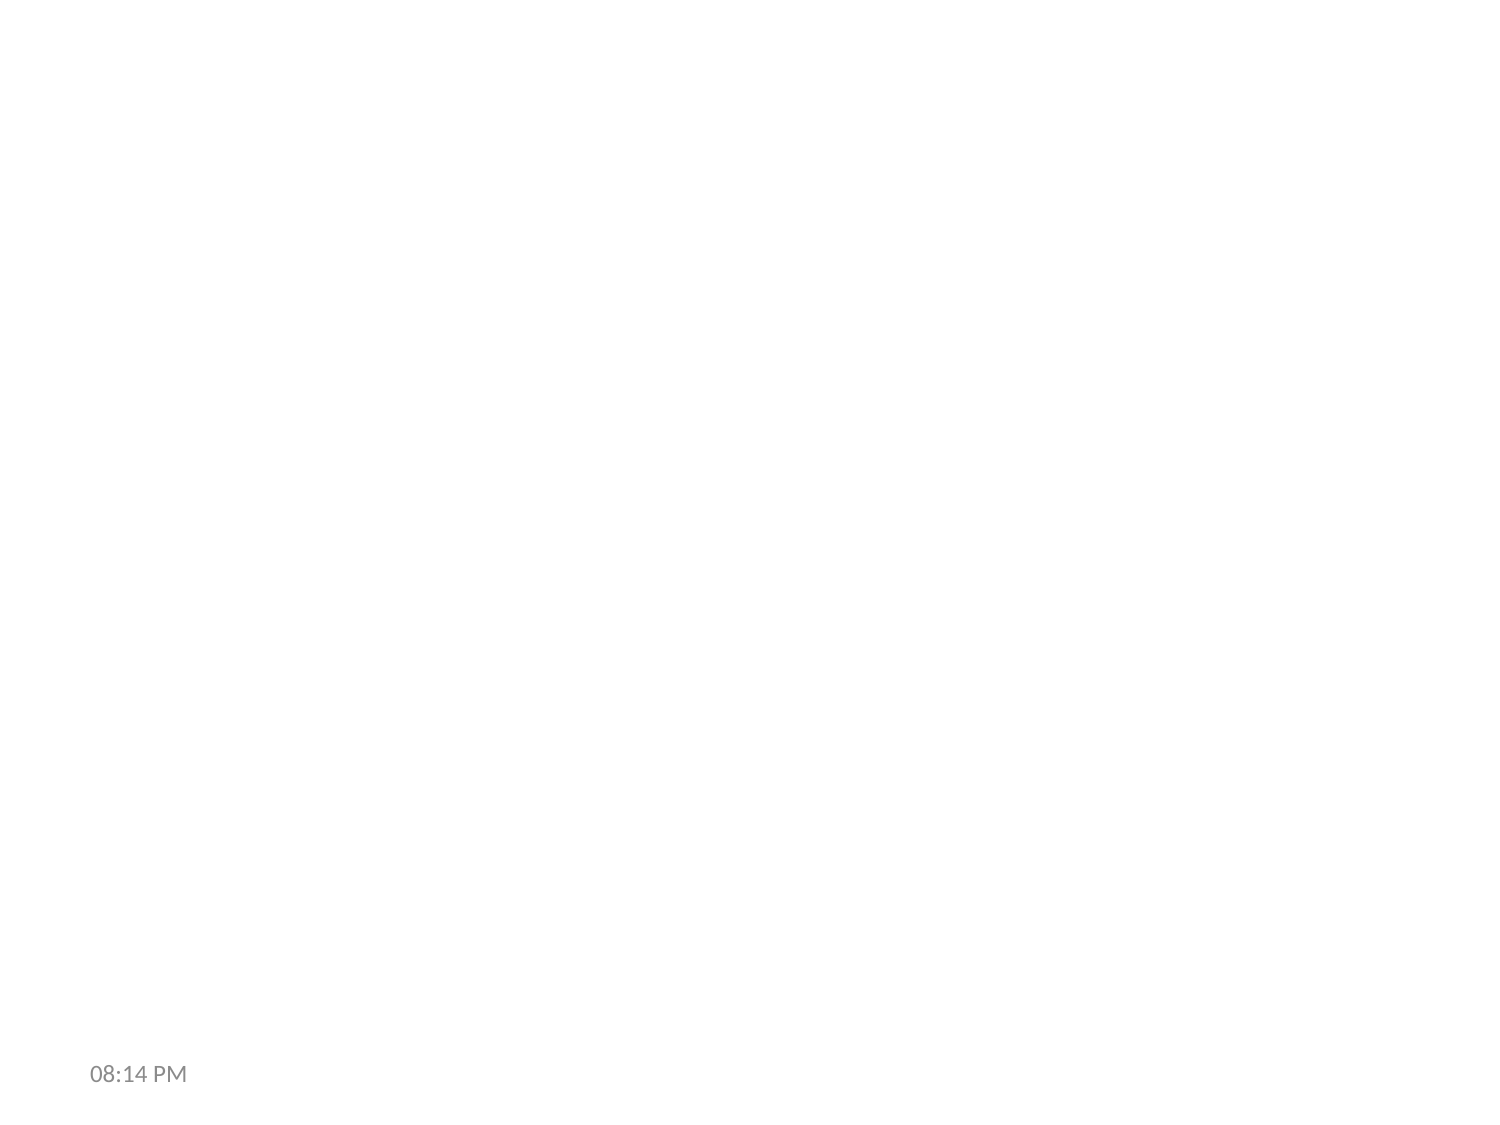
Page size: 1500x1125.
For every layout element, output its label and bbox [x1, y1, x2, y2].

slide_number [75, 1042, 425, 1103]
